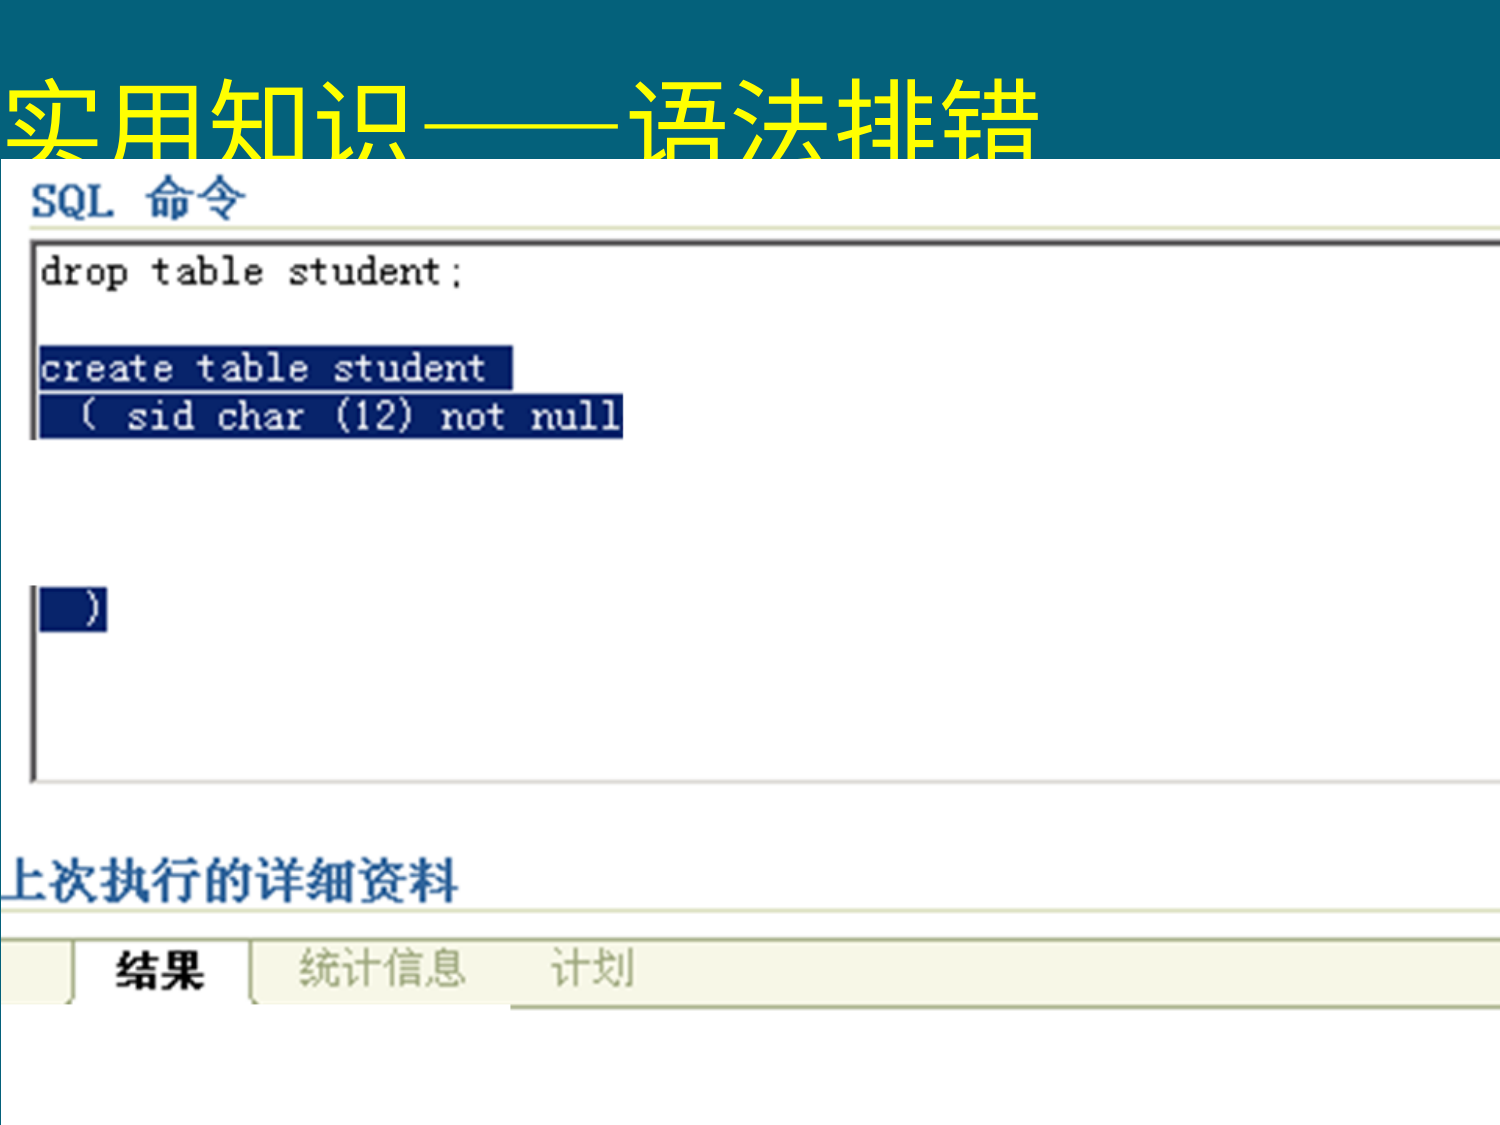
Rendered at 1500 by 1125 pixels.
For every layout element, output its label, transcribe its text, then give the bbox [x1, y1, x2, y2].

picture [2, 159, 1500, 1125]
title 实用知识——语法排错 [0, 0, 1500, 161]
